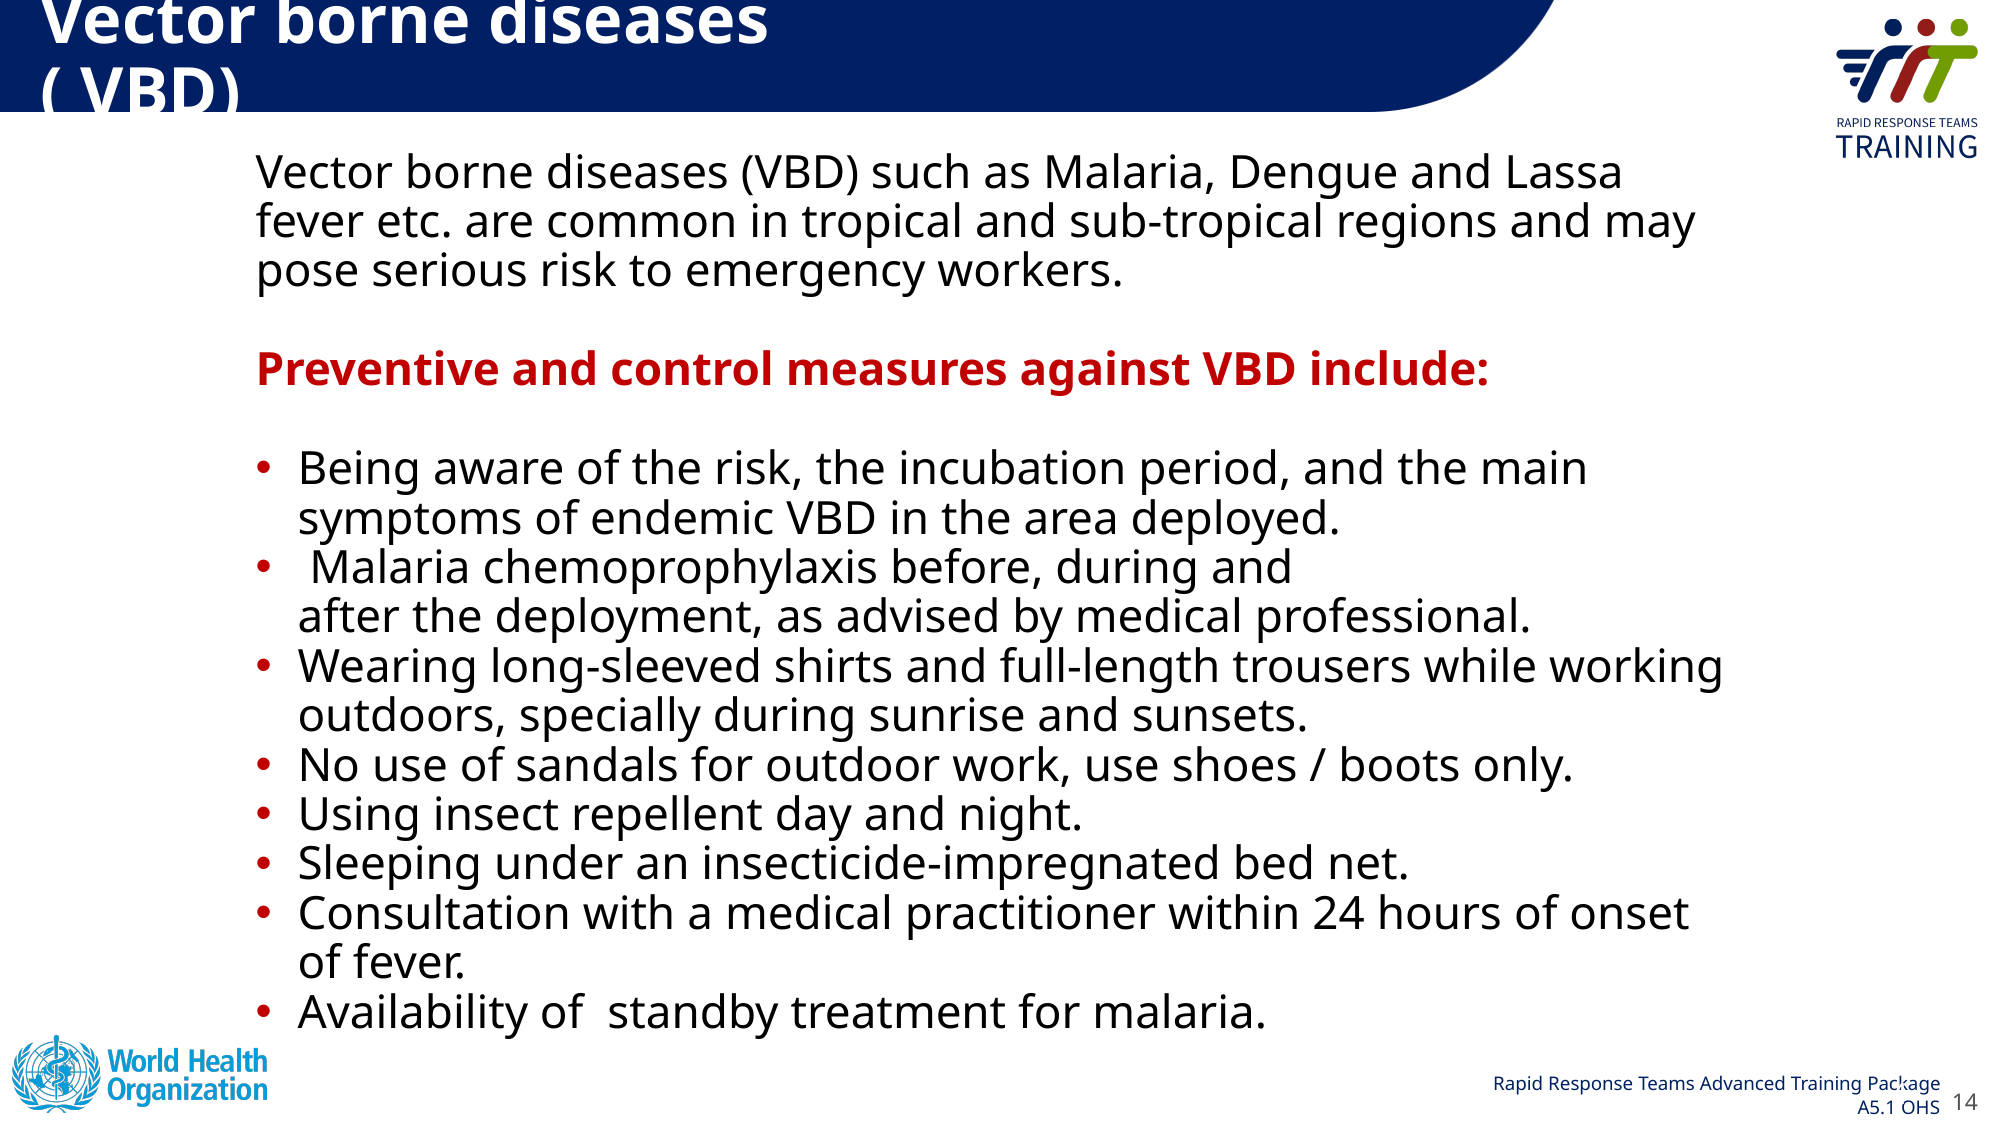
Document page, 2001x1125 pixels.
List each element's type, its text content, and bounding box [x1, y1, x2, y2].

picture [58, 1050, 64, 1058]
list Vector borne diseases (VBD) such as Malaria, Dengue and Lassa fever etc. are common in tropical and sub-tropical regions and may pose serious risk to emergency workers. Preventive and control measures against VBD include: Being aware of the risk, the incubation period, and the main symptoms of endemic VBD in the area deployed. Malaria chemoprophylaxis before, during and after the deployment, as advised by medical professional. Wearing long-sleeved shirts and full-length trousers while working outdoors, specially during sunrise and sunsets. No use of sandals for outdoor work, use shoes / boots only. Using insect repellent day and night. Sleeping under an insecticide-impregnated bed net. Consultation with a medical practitioner within 24 hours of onset of fever. Availability of standby treatment for malaria. [247, 140, 1753, 1062]
title Vector borne diseases ( VBD) [32, 4, 971, 112]
picture [1835, 19, 1978, 167]
slide_number 14 [1882, 1037, 1930, 1092]
picture [0, 0, 1578, 112]
picture [12, 1035, 267, 1113]
picture [12, 1083, 48, 1113]
